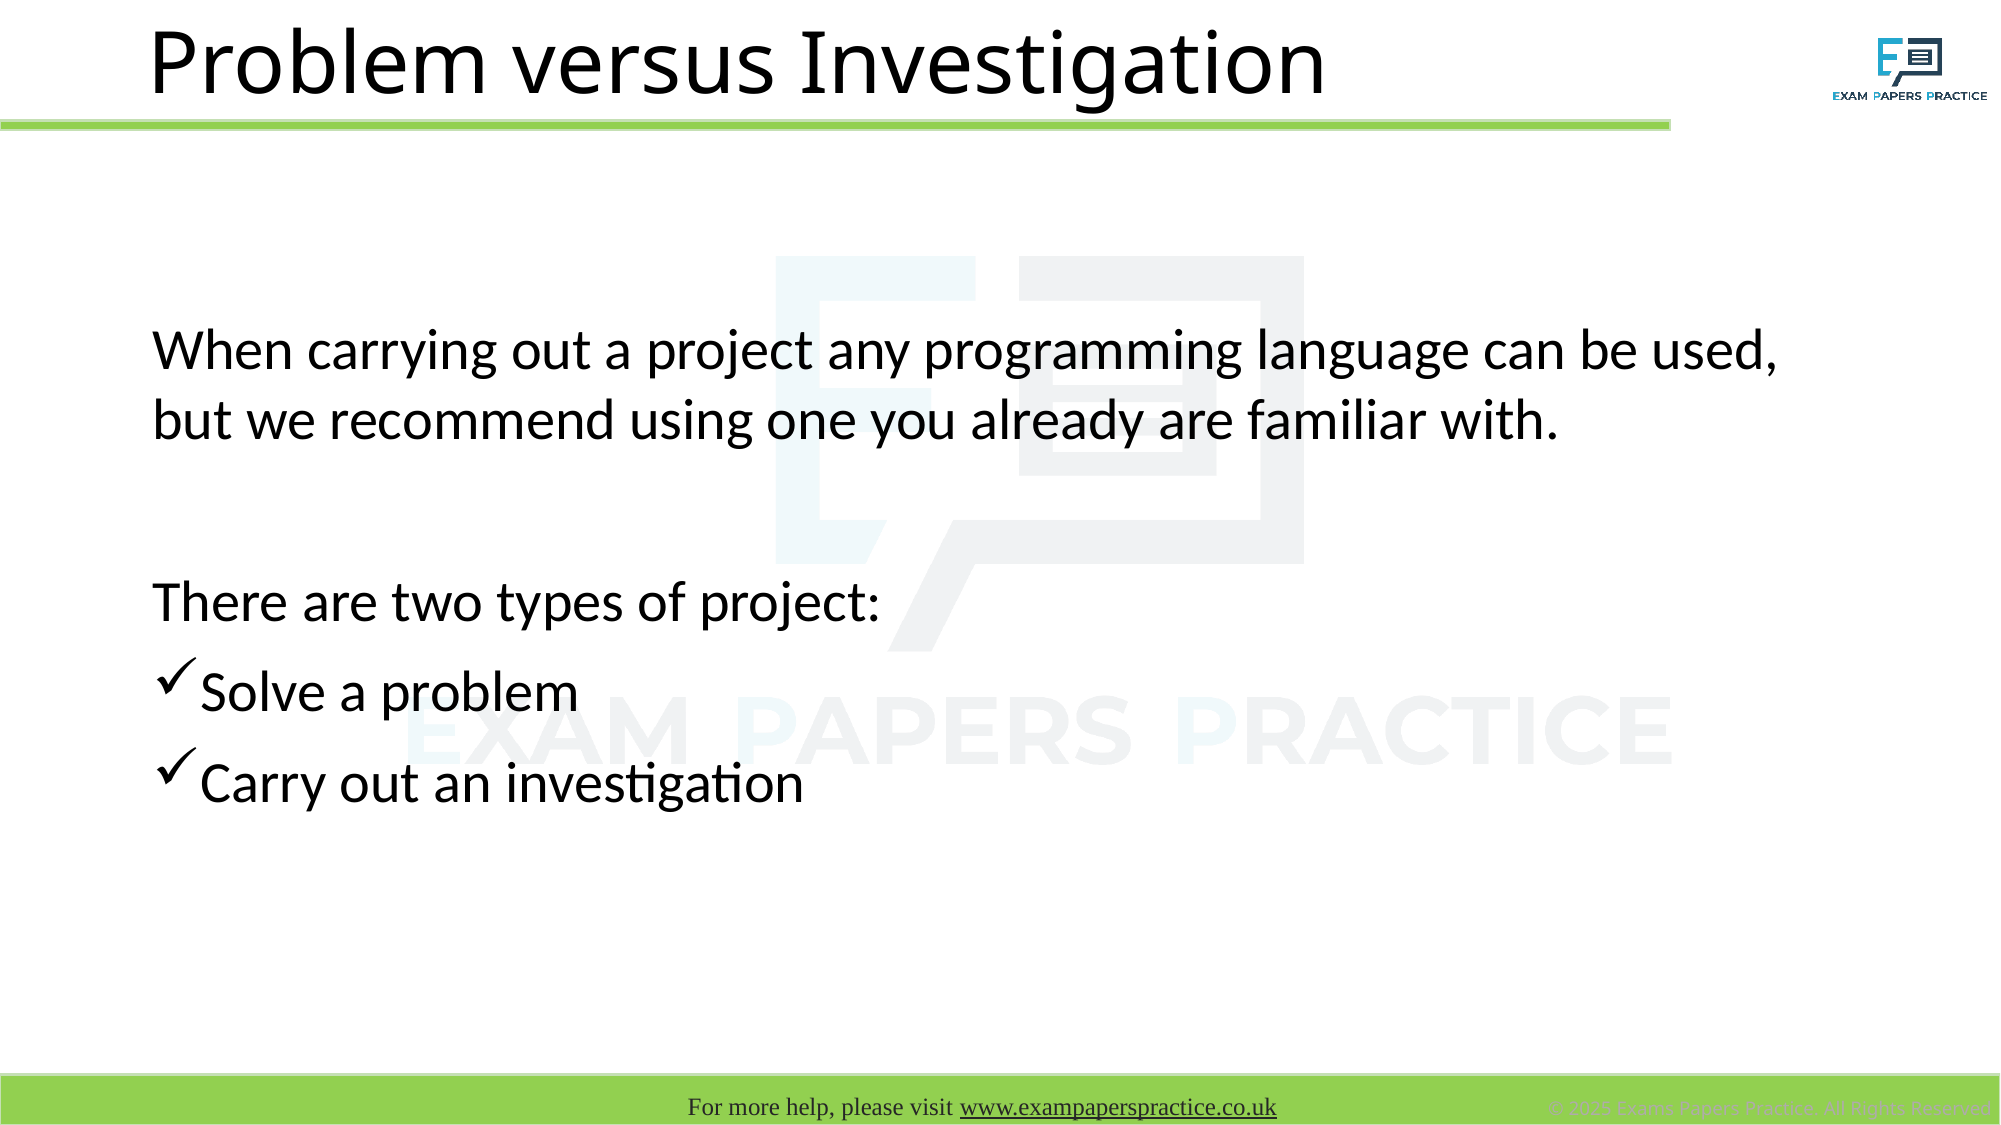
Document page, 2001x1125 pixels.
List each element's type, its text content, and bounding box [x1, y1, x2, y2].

title Problem versus Investigation [132, 11, 1858, 121]
list When carrying out a project any programming language can be used, but we recommend using one you already are familiar with. There are two types of project: Solve a problem Carry out an investigation [137, 304, 1863, 1018]
